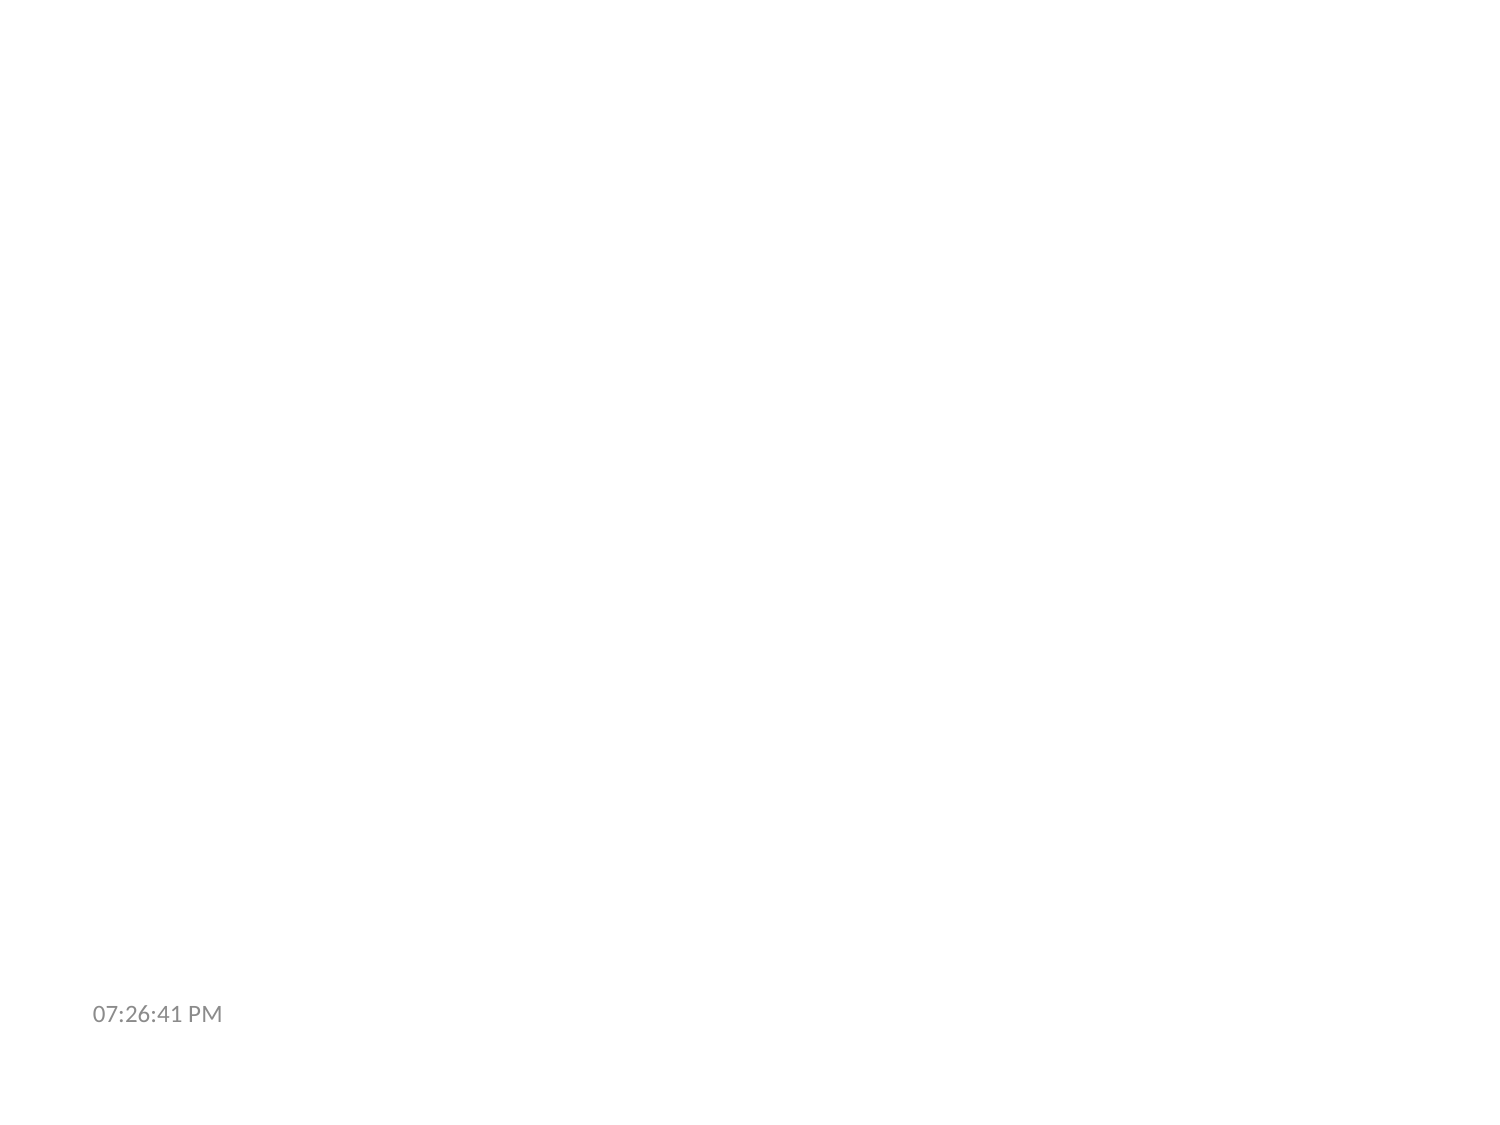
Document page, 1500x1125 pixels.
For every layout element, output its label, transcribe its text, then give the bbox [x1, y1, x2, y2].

text_box 3:35:09 PM [77, 982, 428, 1043]
